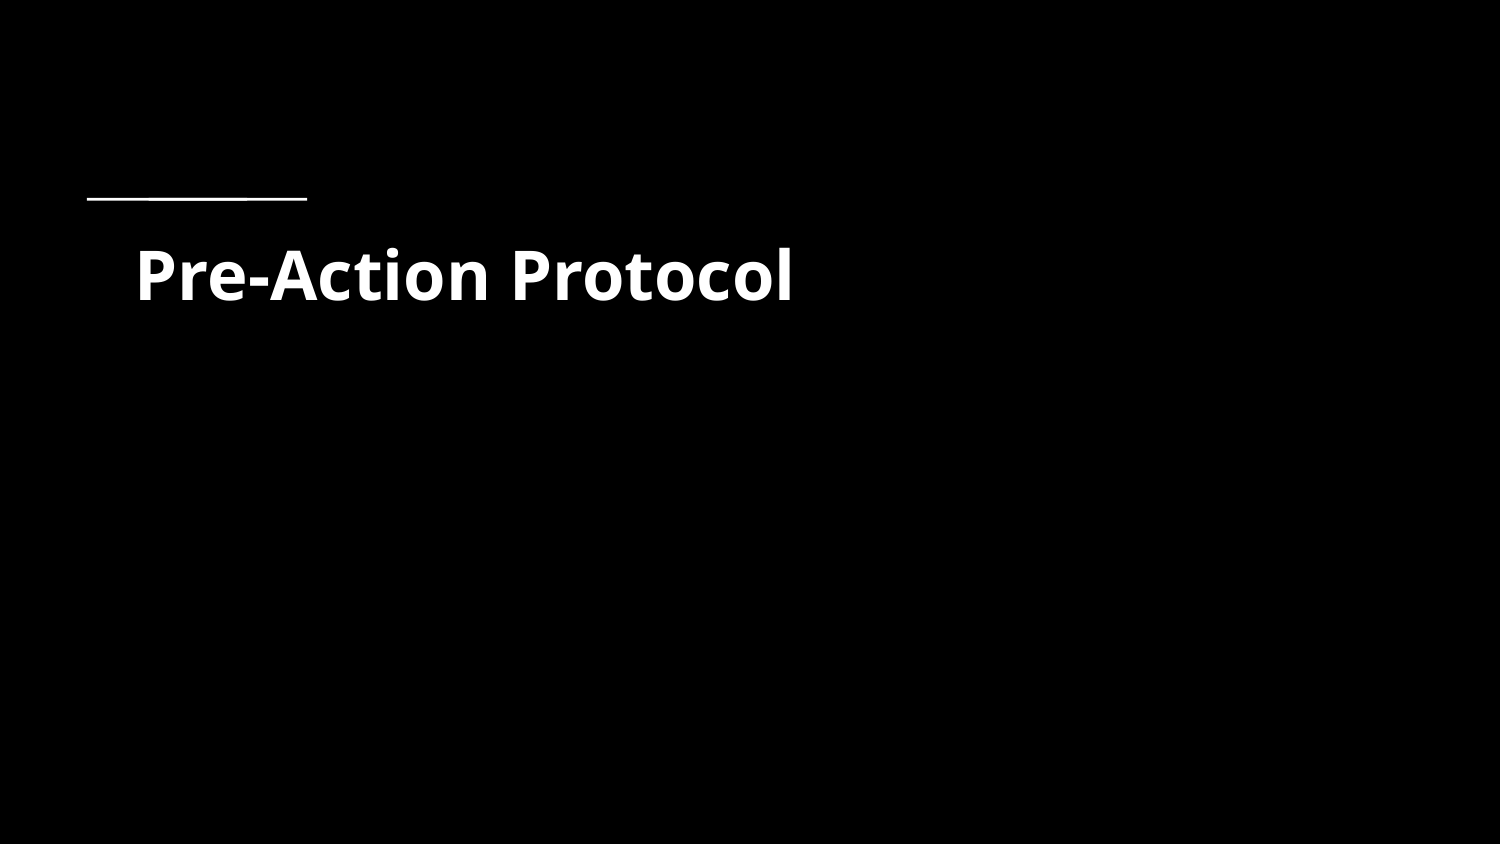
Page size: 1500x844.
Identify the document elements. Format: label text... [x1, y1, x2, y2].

title Pre-Action Protocol [119, 216, 1406, 428]
